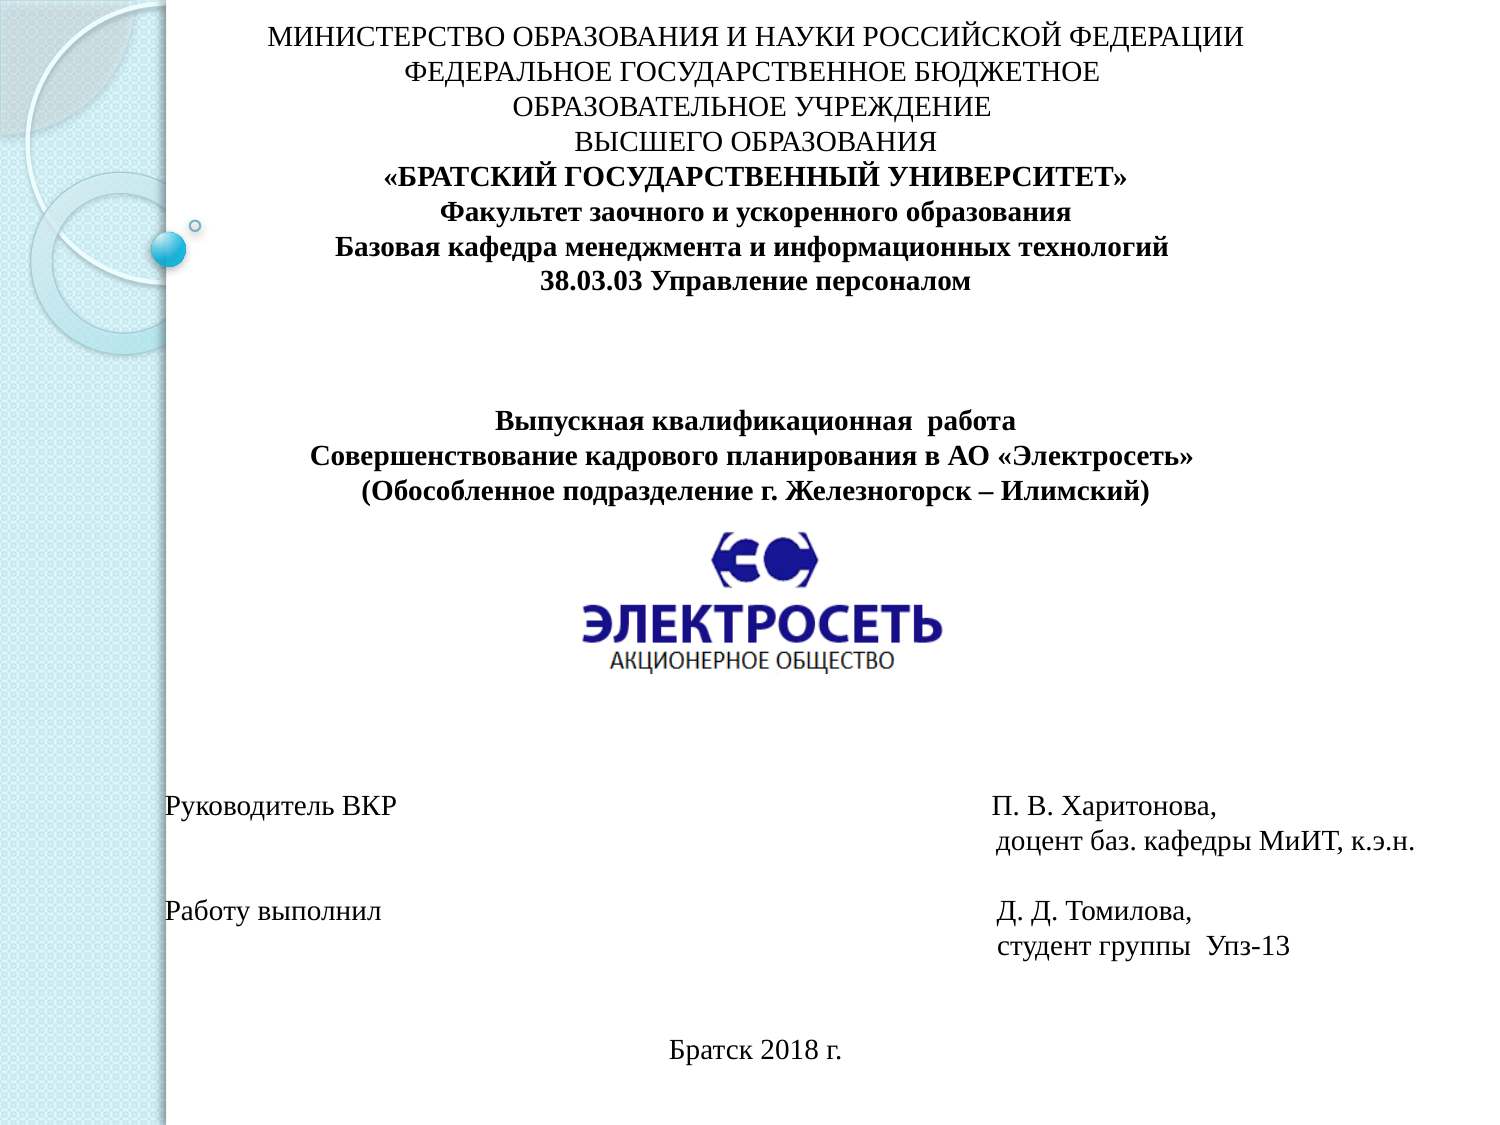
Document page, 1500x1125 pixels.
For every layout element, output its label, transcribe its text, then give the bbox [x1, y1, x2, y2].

picture [560, 526, 963, 674]
text_box МИНИСТЕРСТВО ОБРАЗОВАНИЯ И НАУКИ РОССИЙСКОЙ ФЕДЕРАЦИИ ФЕДЕРАЛЬНОЕ ГОСУДАРСТВЕННОЕ БЮДЖЕТНОЕ ОБРАЗОВАТЕЛЬНОЕ УЧРЕЖДЕНИЕ ВЫСШЕГО ОБРАЗОВАНИЯ «БРАТСКИЙ ГОСУДАРСТВЕННЫЙ УНИВЕРСИТЕТ» Факультет заочного и ускоренного образования Базовая кафедра менеджмента и информационных технологий 38.03.03 Управление персоналом Выпускная квалификационная работа Совершенствование кадрового планирования в АО «Электросеть» (Обособленное подразделение г. Железногорск – Илимский) Руководитель ВКР П. В. Харитонова, доцент баз. кафедры МиИТ, к.э.н. Работу выполнил Д. Д. Томилова, студент группы Упз-13 Братск 2018 г. [41, 9, 1471, 1074]
